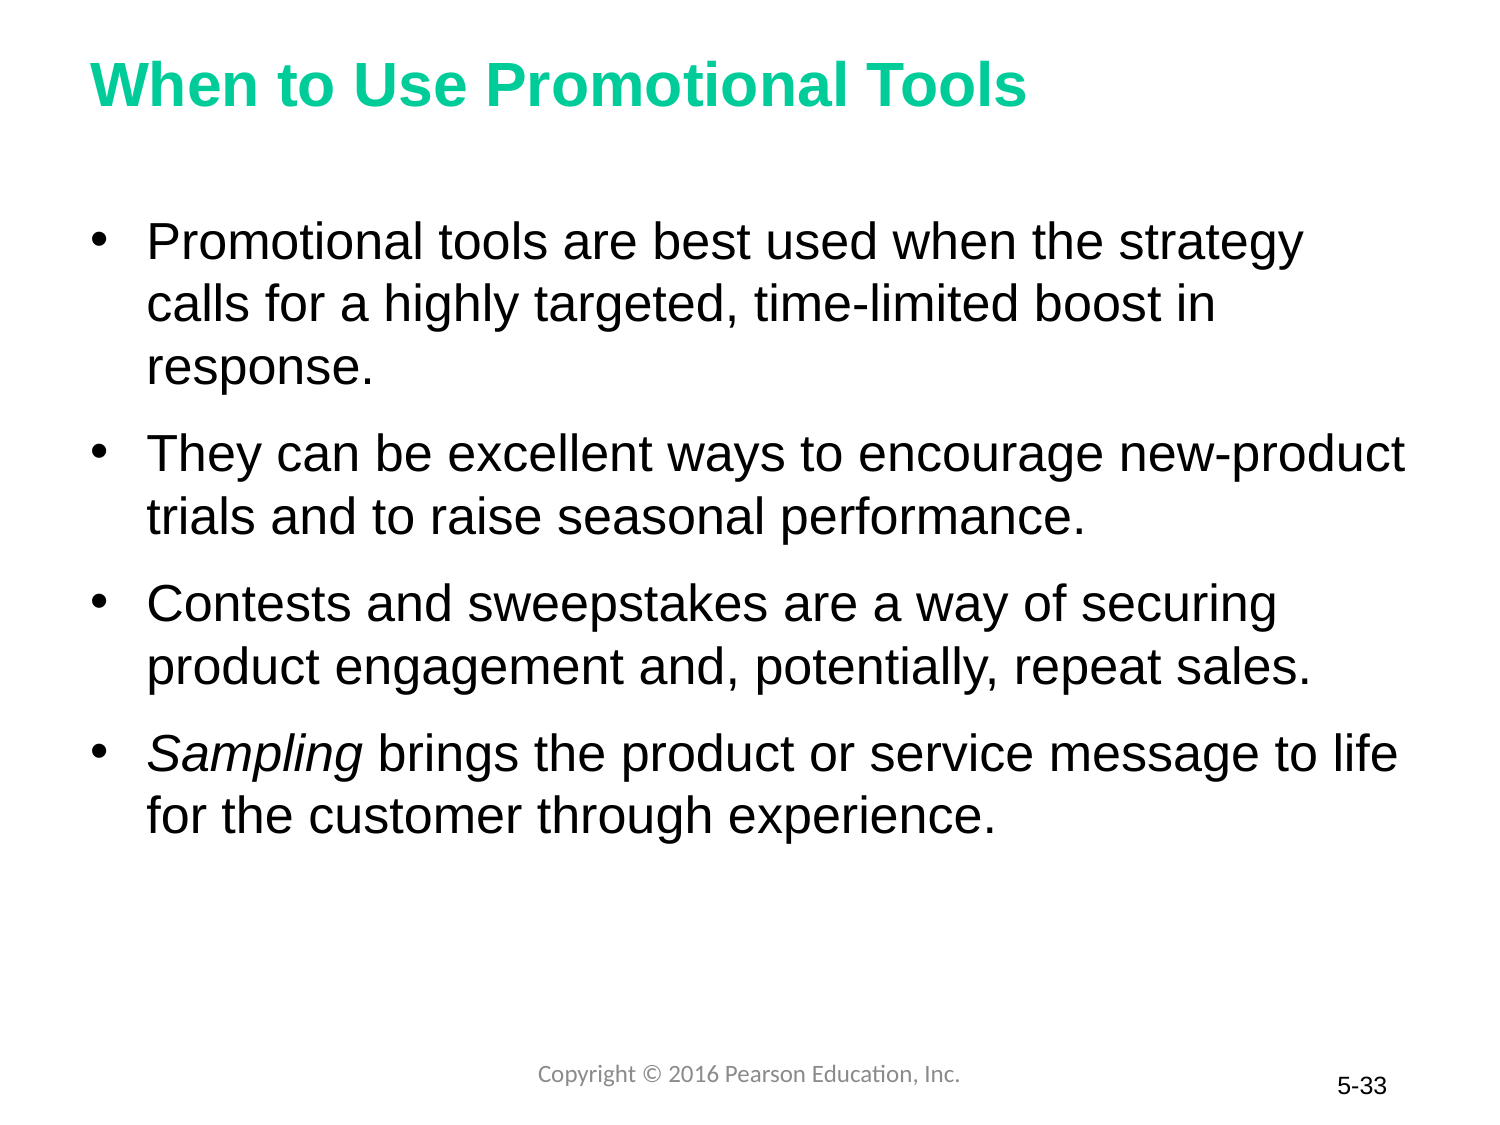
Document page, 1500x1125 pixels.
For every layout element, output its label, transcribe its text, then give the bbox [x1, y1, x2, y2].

title When to Use Promotional Tools [75, 0, 1425, 175]
list Promotional tools are best used when the strategy calls for a highly targeted, time-limited boost in response. They can be excellent ways to encourage new-product trials and to raise seasonal performance. Contests and sweepstakes are a way of securing product engagement and, potentially, repeat sales. Sampling brings the product or service message to life for the customer through experience. [75, 200, 1425, 943]
footer Copyright © 2016 Pearson Education, Inc. [512, 1042, 988, 1103]
